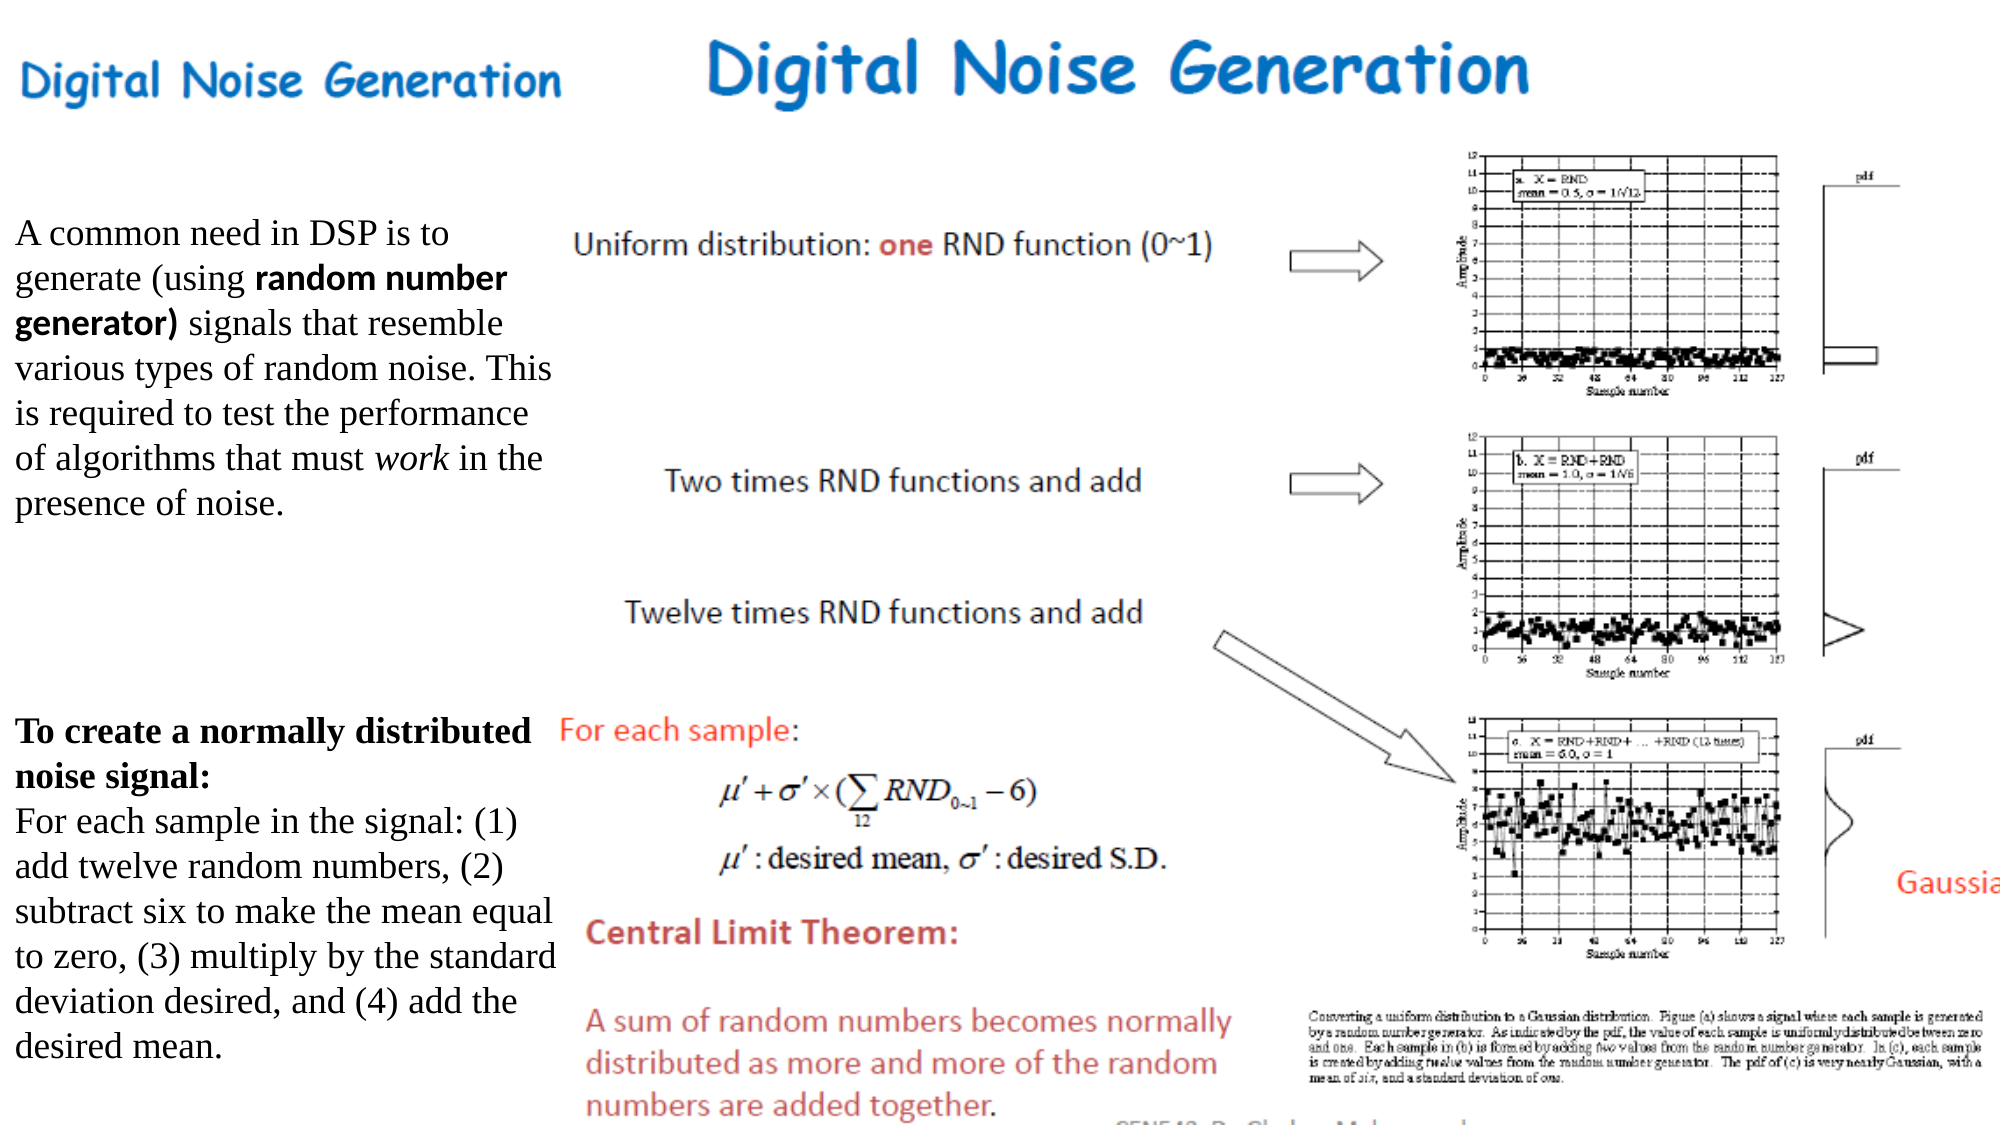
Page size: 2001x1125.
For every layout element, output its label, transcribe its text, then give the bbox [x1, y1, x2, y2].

picture [7, 26, 2000, 1125]
text_box A common need in DSP is to generate (using random number generator) signals that resemble various types of random noise. This is required to test the performance of algorithms that must work in the presence of noise. [0, 200, 536, 531]
text_box To create a normally distributed noise signal: For each sample in the signal: (1) add twelve random numbers, (2) subtract six to make the mean equal to zero, (3) multiply by the standard deviation desired, and (4) add the desired mean. [0, 699, 536, 1074]
